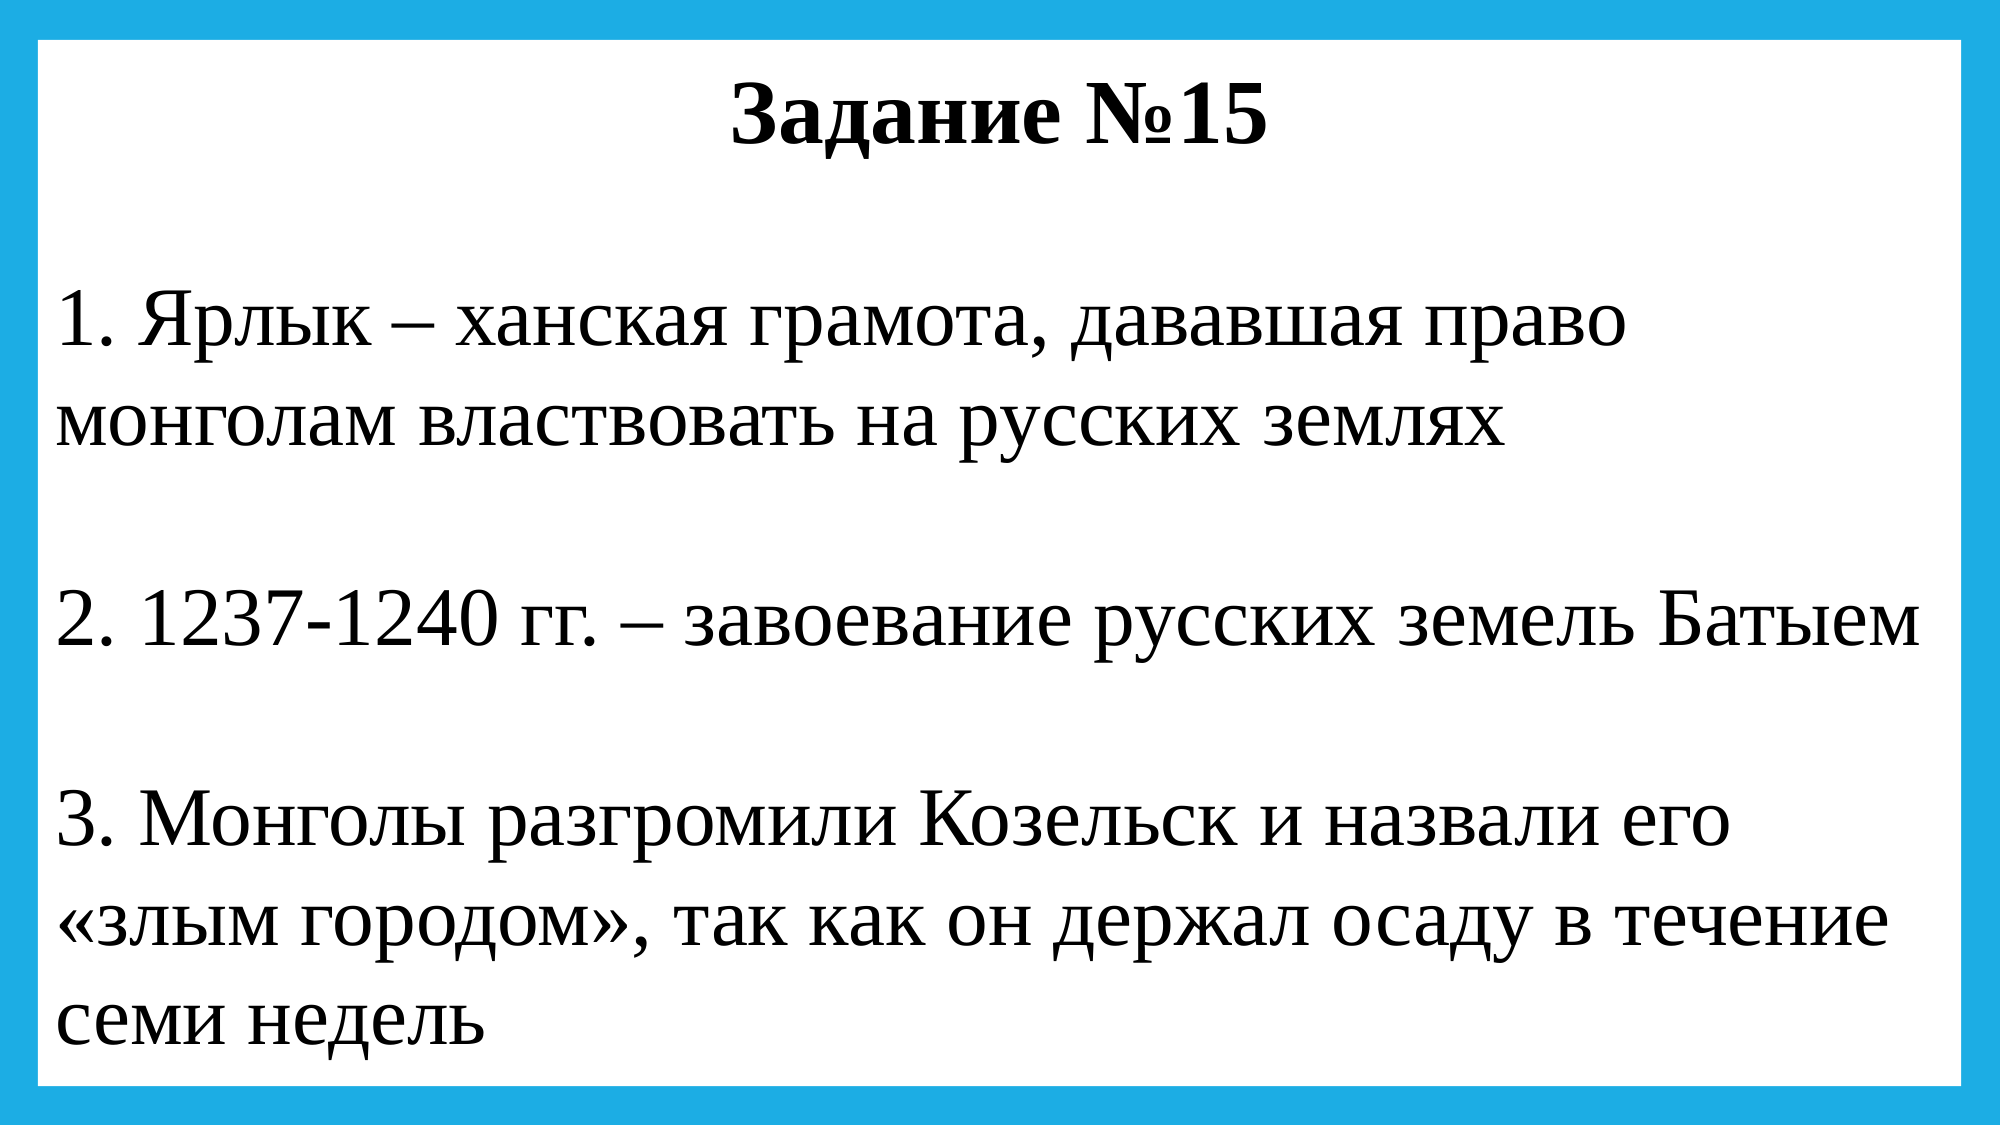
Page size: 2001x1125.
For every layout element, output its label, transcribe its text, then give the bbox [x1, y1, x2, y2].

text_box Задание №15 1. Ярлык – ханская грамота, дававшая право монголам властвовать на русских землях 2. 1237-1240 гг. – завоевание русских земель Батыем 3. Монголы разгромили Козельск и назвали его «злым городом», так как он держал осаду в течение семи недель [40, 44, 1960, 1115]
